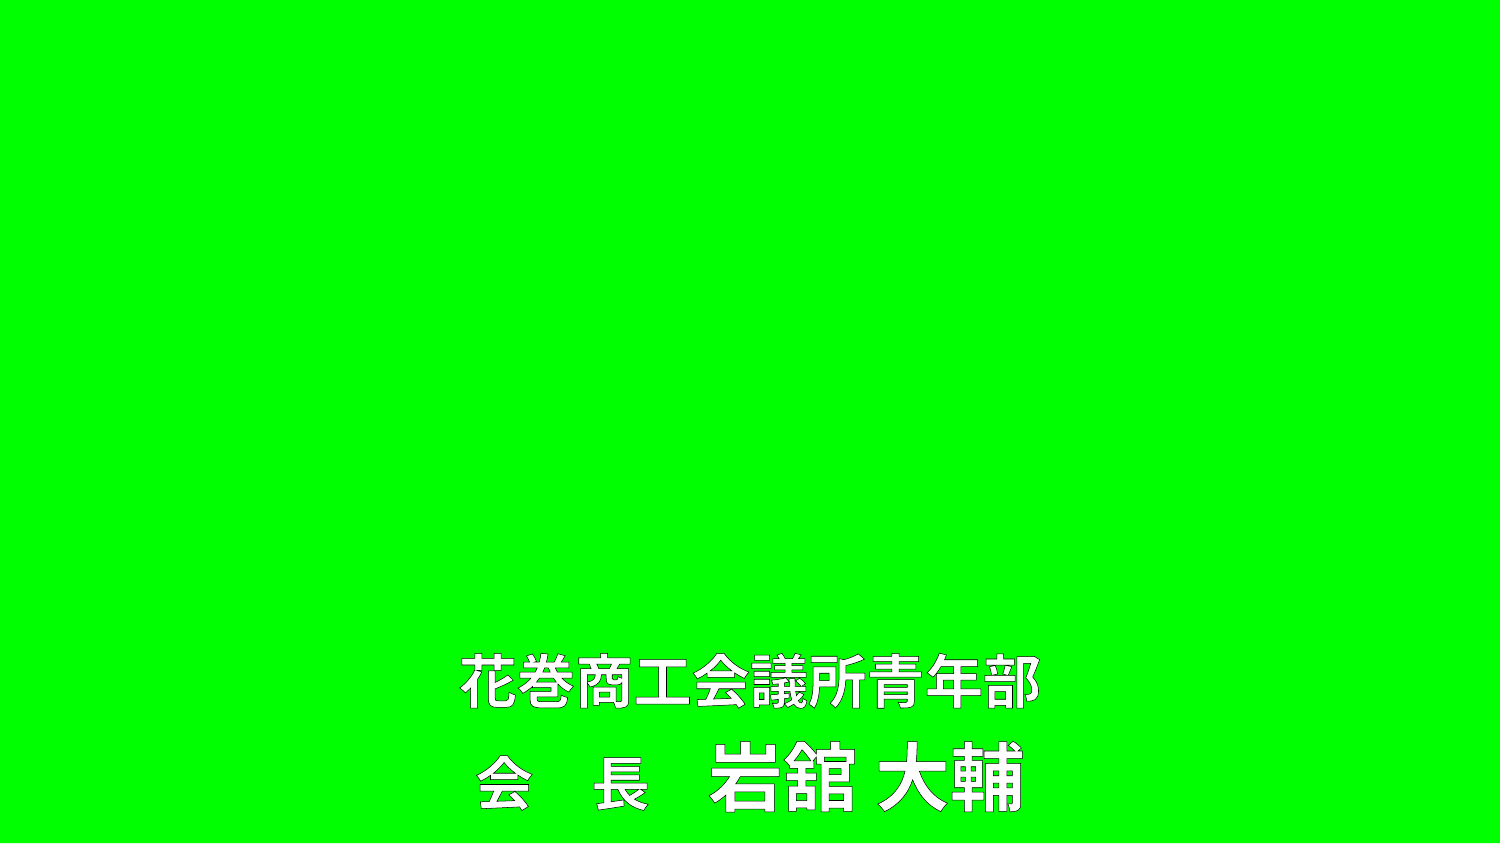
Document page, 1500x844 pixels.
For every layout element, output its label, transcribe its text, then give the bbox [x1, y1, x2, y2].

text_box [117, 595, 1405, 717]
text_box 会 長 岩舘 大輔 [102, 730, 1397, 836]
text_box 花巻商工会議所青年部 [102, 629, 1397, 730]
